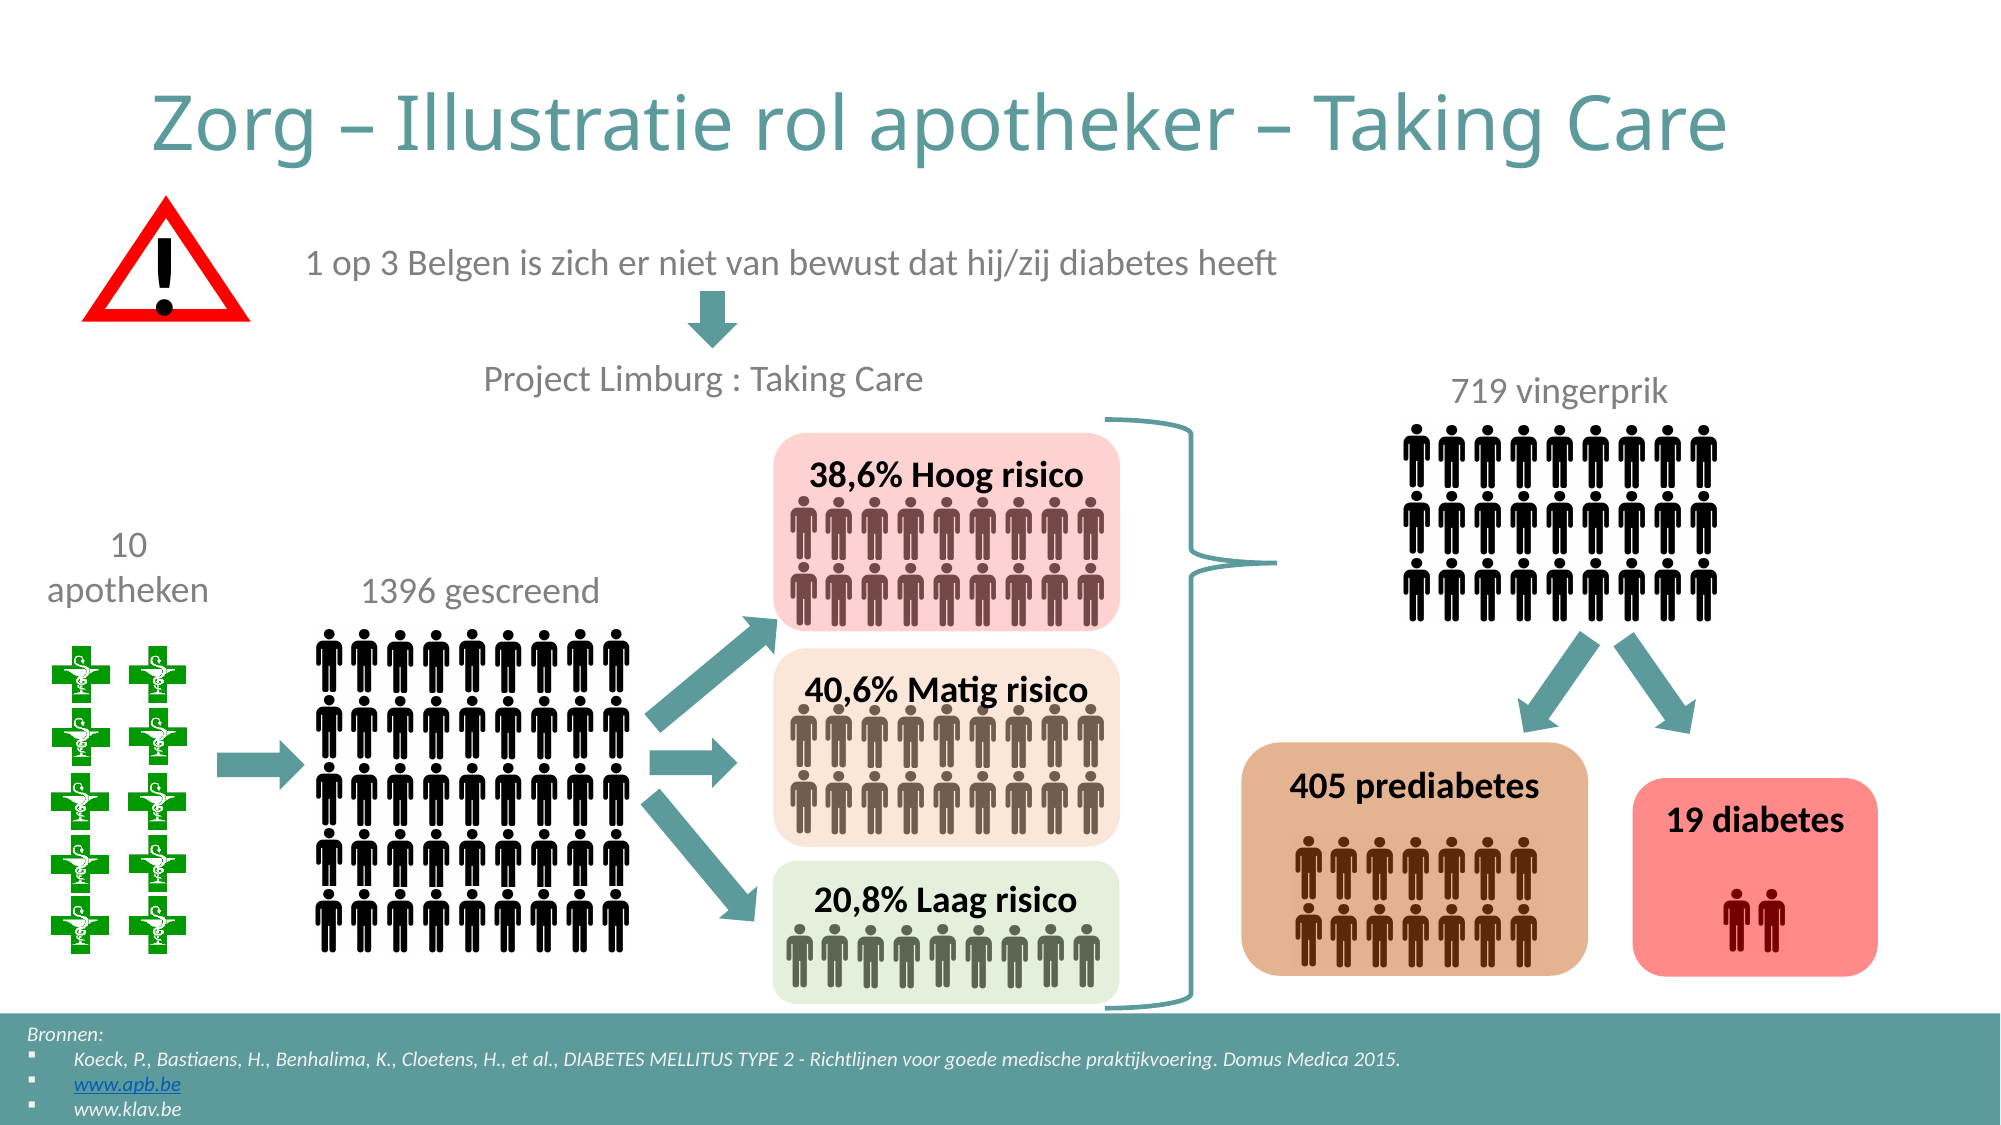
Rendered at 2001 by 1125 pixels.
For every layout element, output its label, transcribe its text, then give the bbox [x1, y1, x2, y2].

text_box 20,8% Laag risico [771, 859, 1104, 1005]
text_box [1517, 630, 1601, 733]
picture [129, 896, 186, 954]
picture [455, 627, 489, 954]
text_box [644, 616, 778, 733]
text_box 1 op 3 Belgen is zich er niet van bewust dat hij/zij diabetes heeft [289, 230, 1333, 291]
picture [52, 646, 110, 704]
picture [1651, 422, 1685, 623]
picture [783, 921, 817, 988]
picture [129, 646, 186, 704]
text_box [787, 493, 1107, 628]
text_box [1104, 418, 1278, 1009]
picture [129, 708, 187, 765]
picture [51, 773, 109, 830]
picture [998, 922, 1032, 989]
text_box [687, 291, 738, 346]
text_box ! [131, 195, 189, 346]
text_box [649, 737, 738, 788]
text_box 1396 gescreend [325, 558, 636, 619]
picture [1615, 422, 1648, 623]
picture [1034, 921, 1068, 989]
picture [563, 627, 597, 954]
picture [1507, 422, 1541, 623]
picture [854, 922, 888, 989]
picture [1292, 833, 1326, 968]
text_box Project Limburg : Taking Care [468, 346, 982, 407]
picture [1719, 886, 1753, 953]
picture [1327, 834, 1361, 968]
picture [491, 627, 525, 954]
text_box [91, 257, 131, 317]
text_box [1613, 632, 1696, 734]
picture [1435, 834, 1469, 968]
text_box [217, 739, 305, 790]
picture [962, 922, 996, 989]
picture [347, 627, 381, 954]
picture [926, 921, 960, 989]
text_box Bronnen: Koeck, P., Bastiaens, H., Benhalima, K., Cloetens, H., et al., DIABETES MELLITUS TYPE 2 - Richtlijnen voor goede medische praktijkvoering. Domus Medica 2015. www.apb.be www.klav.be [12, 1012, 2000, 1125]
picture [52, 708, 110, 766]
picture [1070, 921, 1104, 989]
picture [1507, 834, 1541, 969]
text_box 38,6% Hoog risico [789, 628, 1104, 633]
picture [599, 627, 633, 954]
picture [527, 627, 561, 954]
picture [890, 922, 924, 989]
picture [1363, 834, 1397, 969]
picture [312, 626, 346, 953]
picture [1687, 422, 1720, 623]
text_box [640, 788, 758, 922]
text_box 38,6% Hoog risico [772, 431, 1104, 627]
text_box 40,6% Matig risico [772, 647, 1104, 848]
text_box [189, 238, 241, 317]
picture [1399, 834, 1433, 969]
picture [818, 921, 852, 989]
picture [1543, 422, 1577, 623]
text_box 719 vingerprik [1404, 358, 1715, 419]
picture [1579, 422, 1613, 623]
title Zorg – Illustratie rol apotheker – Taking Care [136, 22, 1862, 175]
text_box 10 apotheken [31, 512, 226, 617]
picture [1755, 886, 1788, 953]
picture [51, 896, 109, 954]
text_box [787, 701, 1108, 835]
picture [1400, 422, 1434, 622]
picture [129, 835, 186, 892]
picture [383, 627, 417, 954]
text_box 405 prediabetes [1240, 741, 1590, 977]
picture [419, 627, 453, 954]
picture [1471, 834, 1505, 969]
picture [1471, 422, 1505, 623]
picture [128, 773, 186, 830]
text_box 19 diabetes [1631, 777, 1879, 978]
picture [51, 835, 109, 893]
picture [1435, 422, 1469, 623]
